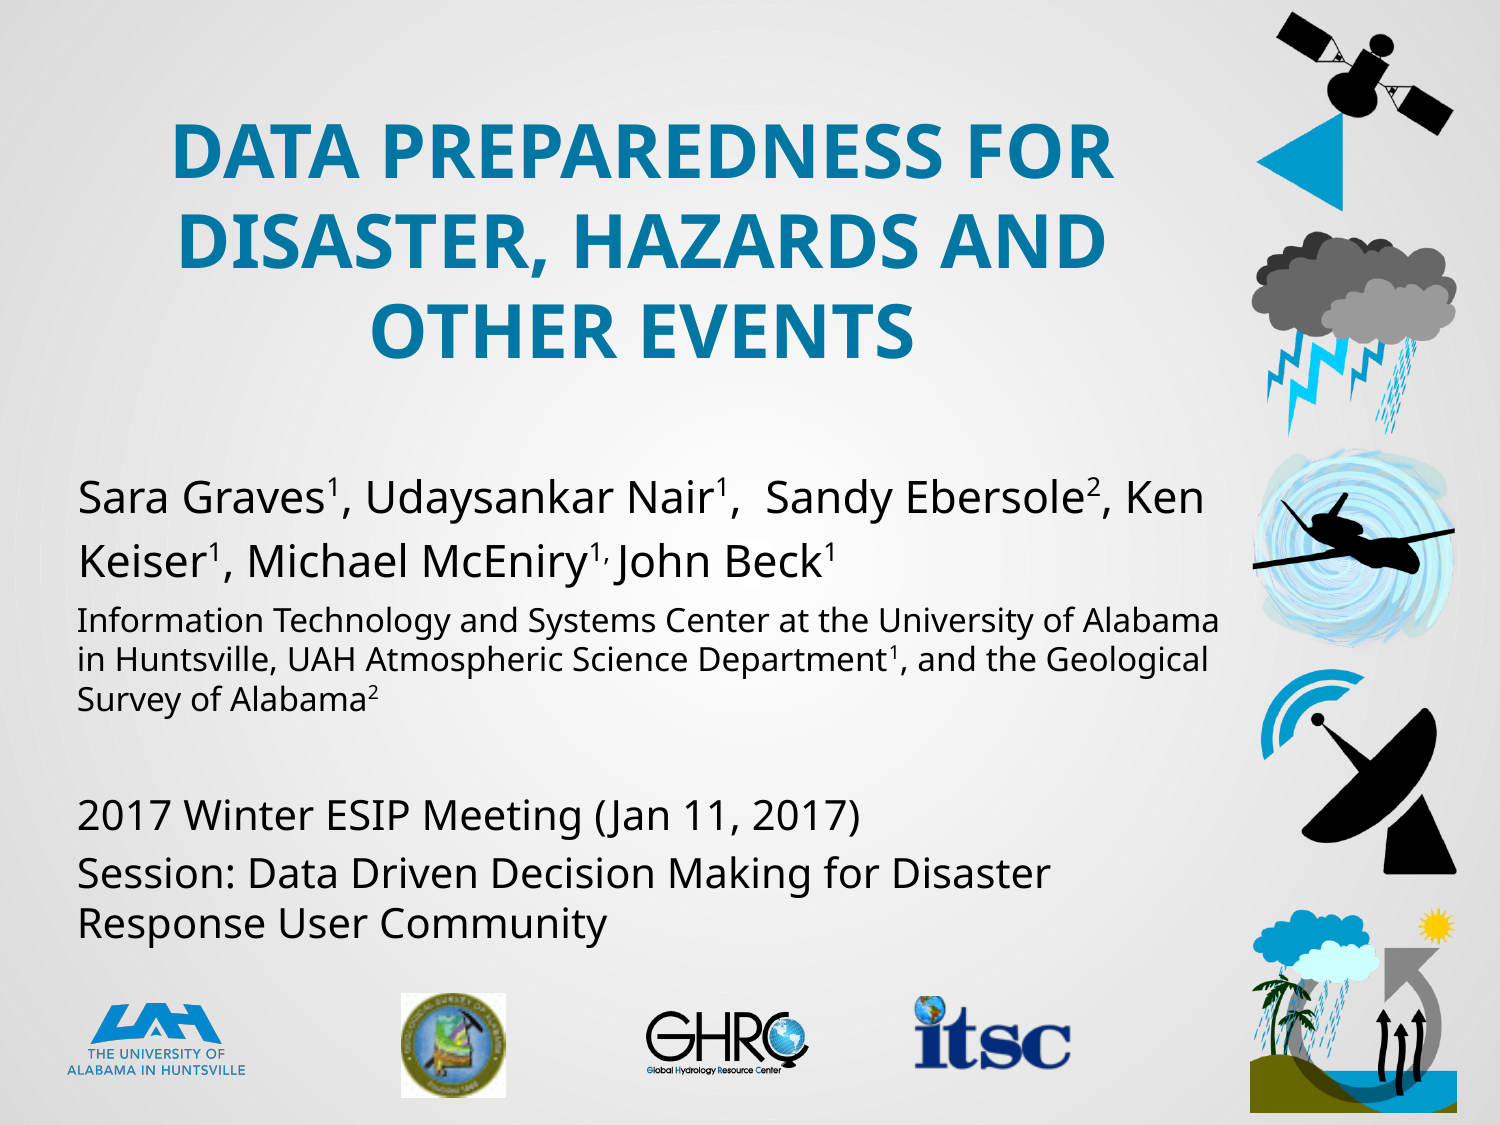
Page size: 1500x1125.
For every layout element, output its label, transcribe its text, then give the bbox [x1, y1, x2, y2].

picture [1435, 1103, 1457, 1113]
picture [1250, 906, 1457, 1113]
text_box 2017 Winter ESIP Meeting (Jan 11, 2017) Session: Data Driven Decision Making for Disaster Response User Community [61, 780, 1242, 981]
title Data Preparedness for Disaster, Hazards and other Events [61, 218, 1224, 381]
picture [401, 993, 506, 1098]
picture [1250, 443, 1457, 650]
picture [67, 1003, 245, 1075]
picture [1250, 6, 1457, 213]
list Sara Graves1, Udaysankar Nair1, Sandy Ebersole2, Ken Keiser1, Michael McEniry1, John Beck1 [63, 450, 1242, 591]
list Information Technology and Systems Center at the University of Alabama in Huntsville, UAH Atmospheric Science Department1, and the Geological Survey of Alabama2 [61, 591, 1242, 780]
picture [1250, 231, 1457, 438]
picture [1250, 668, 1457, 875]
picture [646, 1011, 811, 1075]
